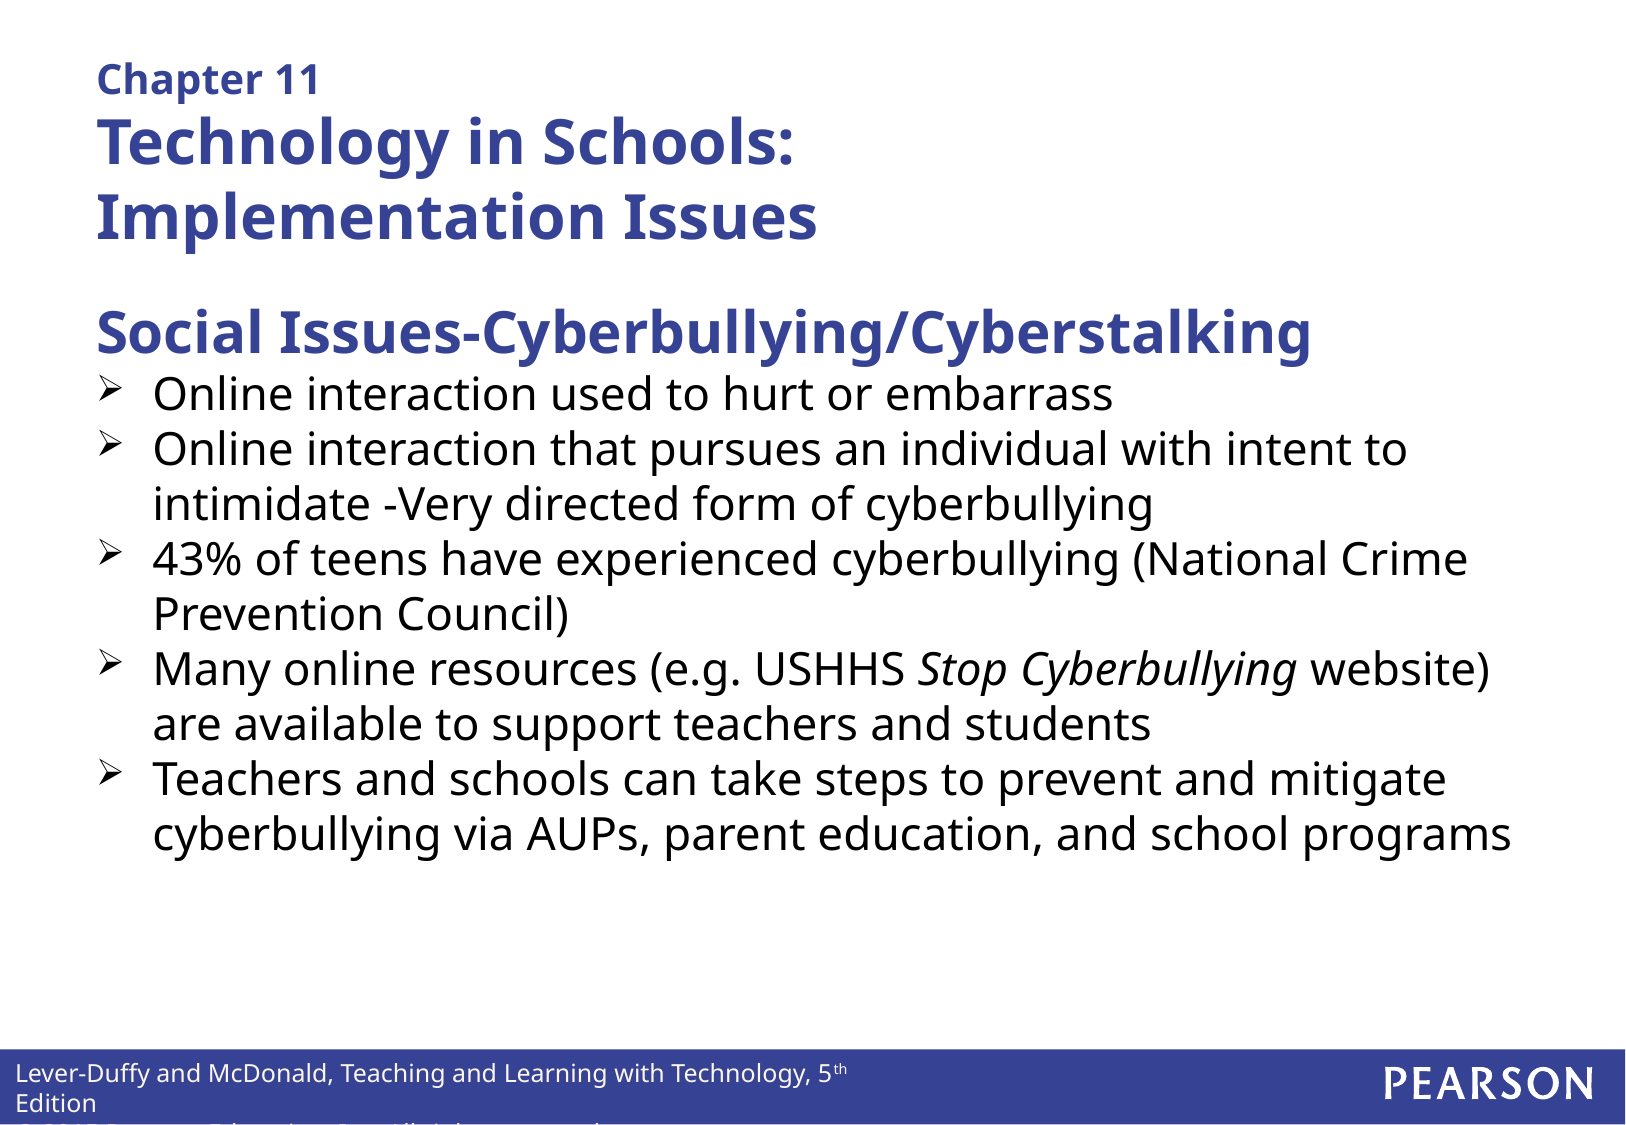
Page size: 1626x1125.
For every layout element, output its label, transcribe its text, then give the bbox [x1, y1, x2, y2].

title Chapter 11 Technology in Schools: Implementation Issues [81, 45, 1544, 233]
list Social Issues-Cyberbullying/Cyberstalking Online interaction used to hurt or embarrass Online interaction that pursues an individual with intent to intimidate -Very directed form of cyberbullying 43% of teens have experienced cyberbullying (National Crime Prevention Council) Many online resources (e.g. USHHS Stop Cyberbullying website) are available to support teachers and students Teachers and schools can take steps to prevent and mitigate cyberbullying via AUPs, parent education, and school programs [81, 287, 1544, 1005]
